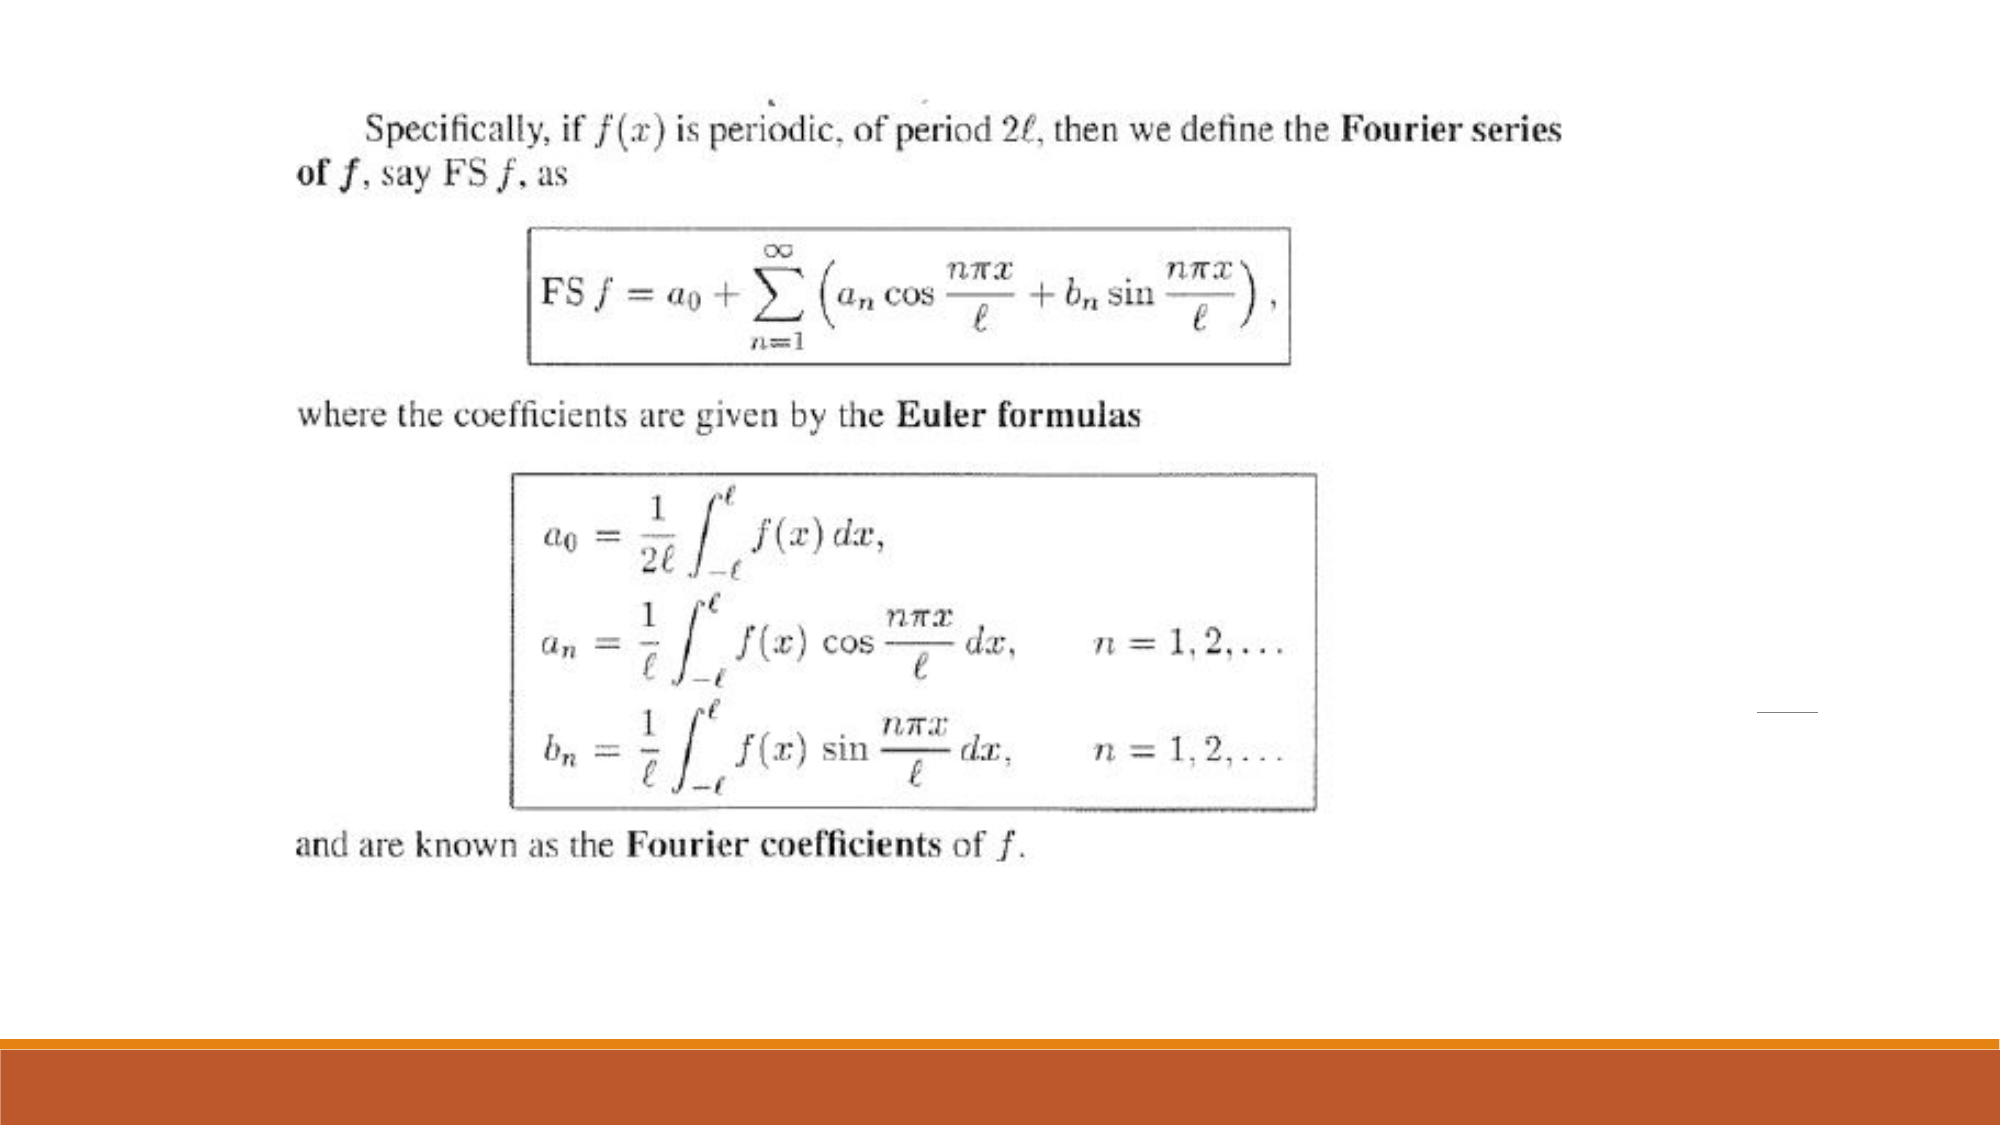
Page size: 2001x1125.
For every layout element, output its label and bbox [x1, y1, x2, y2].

picture [138, 76, 1758, 964]
